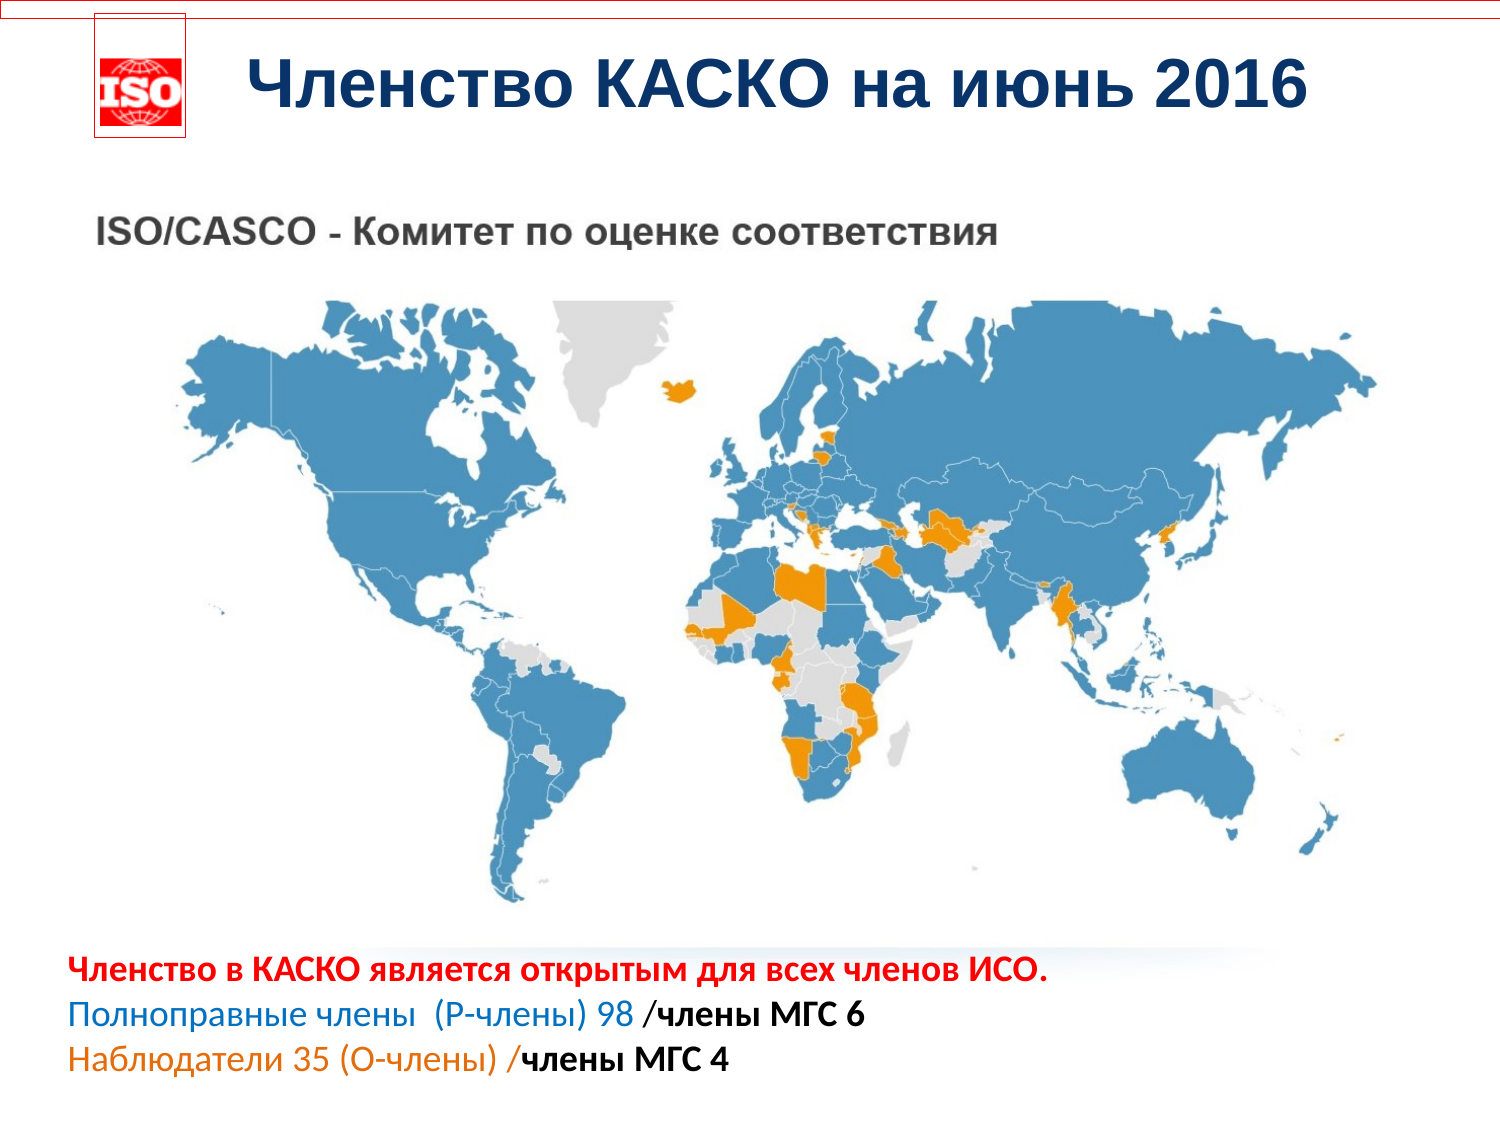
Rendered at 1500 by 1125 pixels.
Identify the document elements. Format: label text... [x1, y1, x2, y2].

picture [73, 179, 1469, 985]
text_box Членство в КАСКО является открытым для всех членов ИСО. Полноправные члены (Р-члены) 98 /члены МГС 6 Наблюдатели 35 (O-члены) /члены МГС 4 [52, 937, 1215, 1087]
text_box Членство КАСКО на июнь 2016 [231, 30, 1469, 179]
